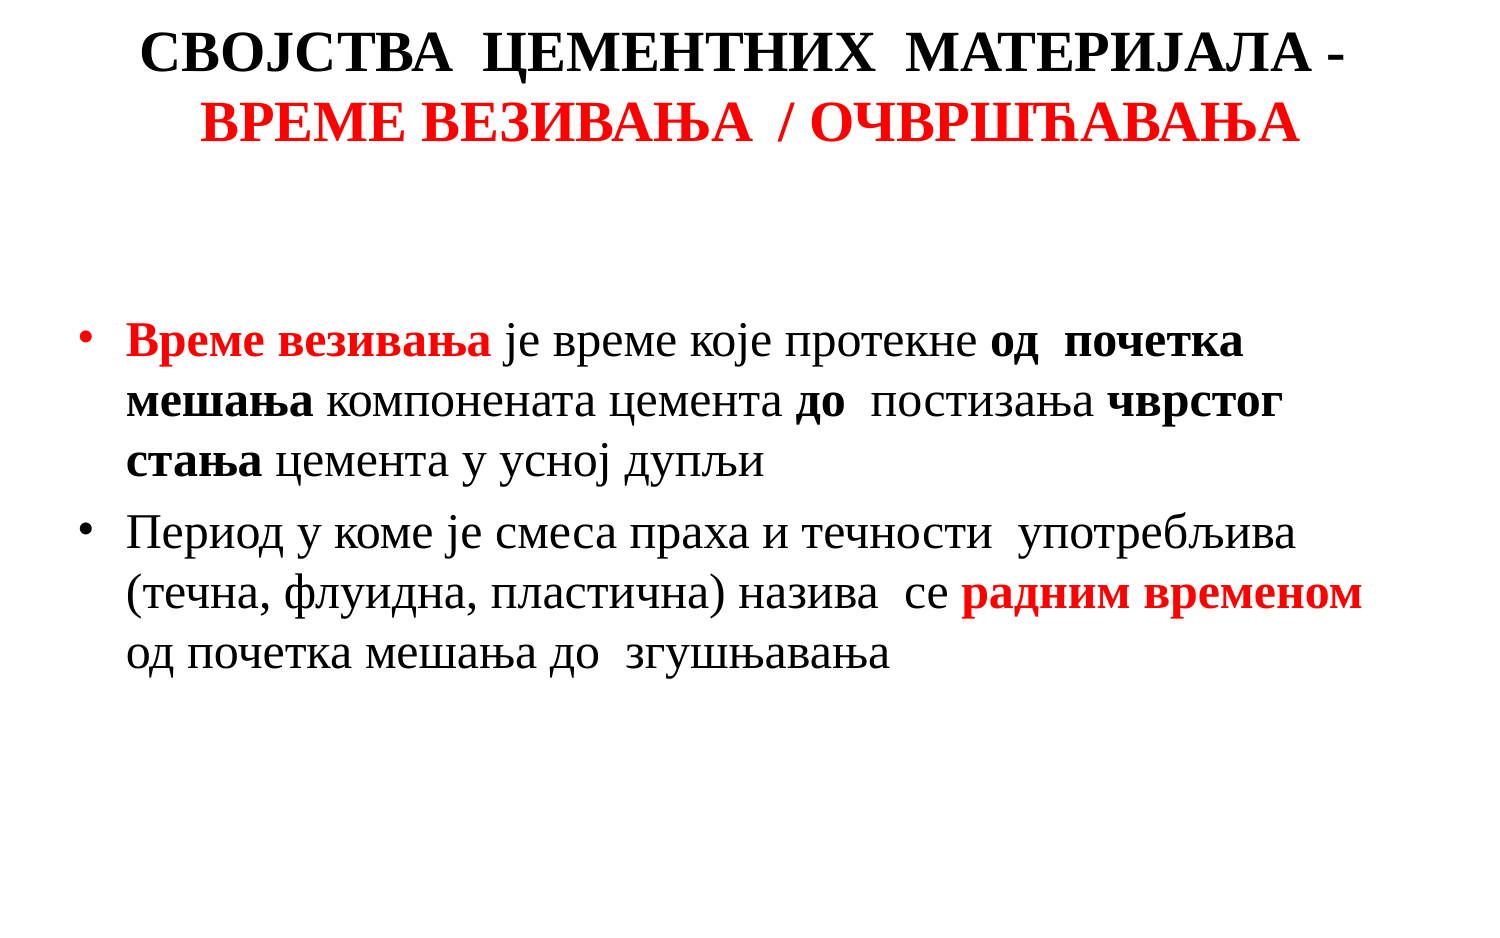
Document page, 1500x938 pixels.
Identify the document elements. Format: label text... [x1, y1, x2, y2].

text_box Време везивања је време које протекне од почетка мешања компонената цемента до постизања чврстог стања цемента у усној дупљи Период у коме је смеса праха и течности употребљива (течна, флуидна, пластична) назива се радним временом од почетка мешања до згушњавања [75, 306, 1382, 679]
title СВОЈСТВА ЦЕМЕНТНИХ МАТЕРИЈАЛА - ВРЕМЕ ВЕЗИВАЊА / ОЧВРШЋАВАЊА [12, 4, 1488, 170]
